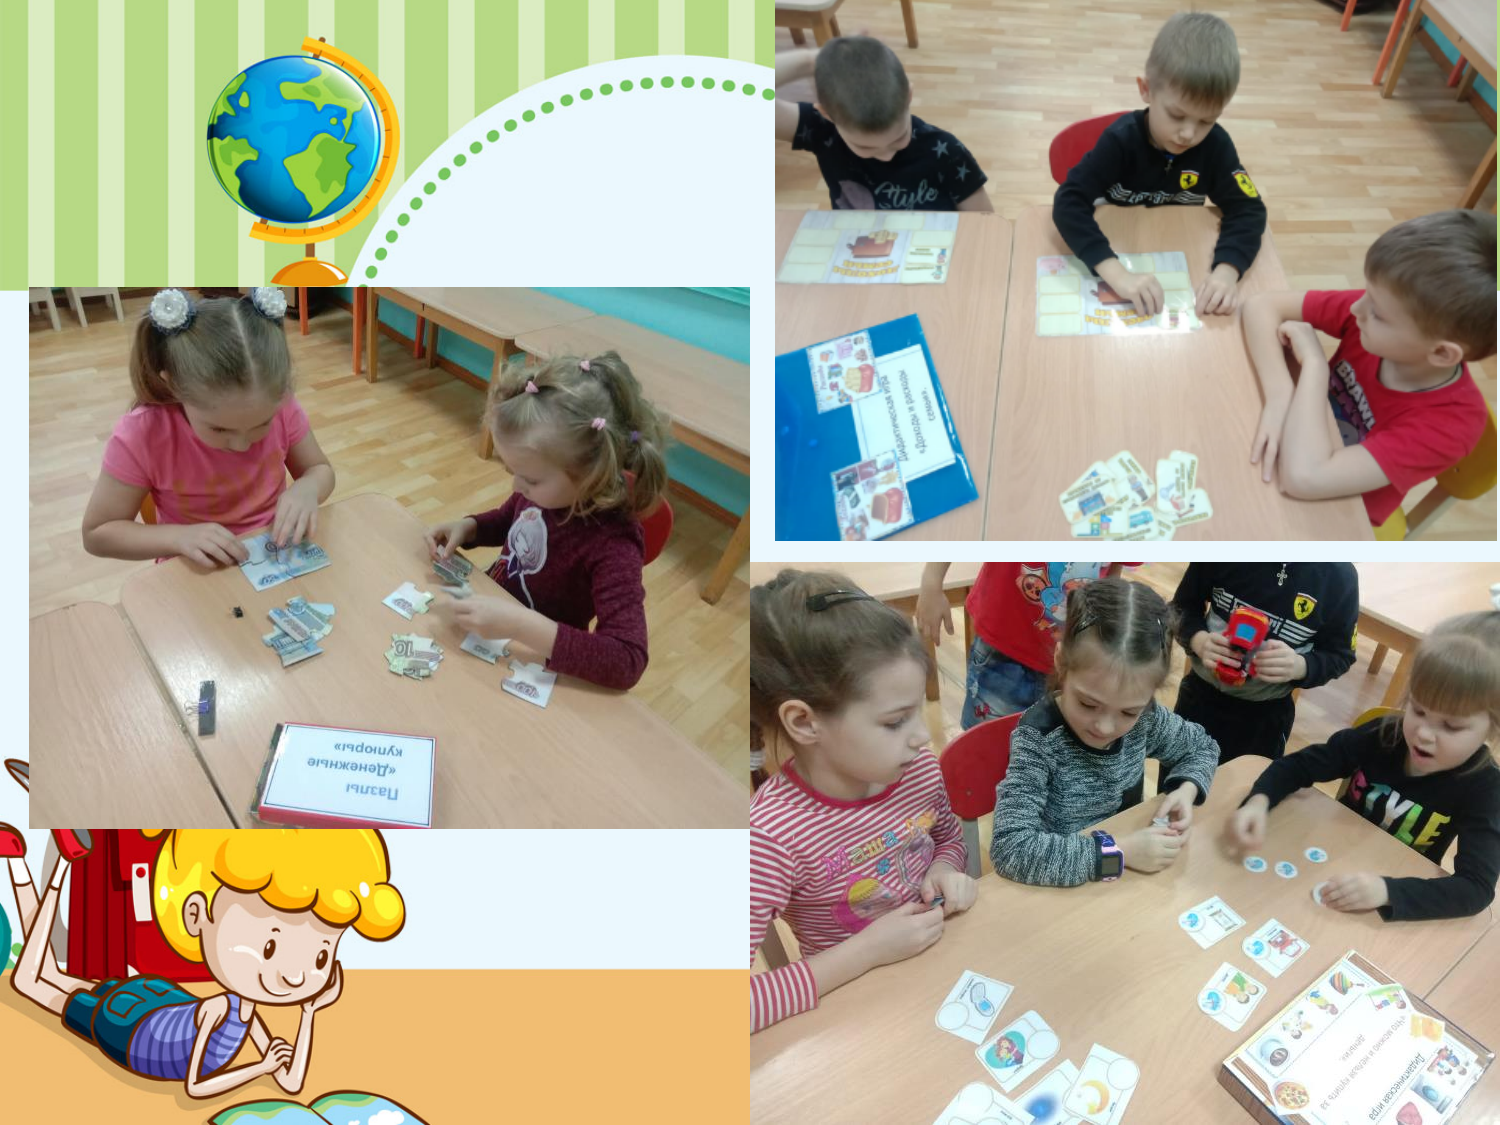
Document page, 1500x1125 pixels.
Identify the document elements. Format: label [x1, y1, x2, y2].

list [29, 287, 751, 829]
list [749, 562, 1500, 1125]
picture [0, 0, 1500, 1125]
